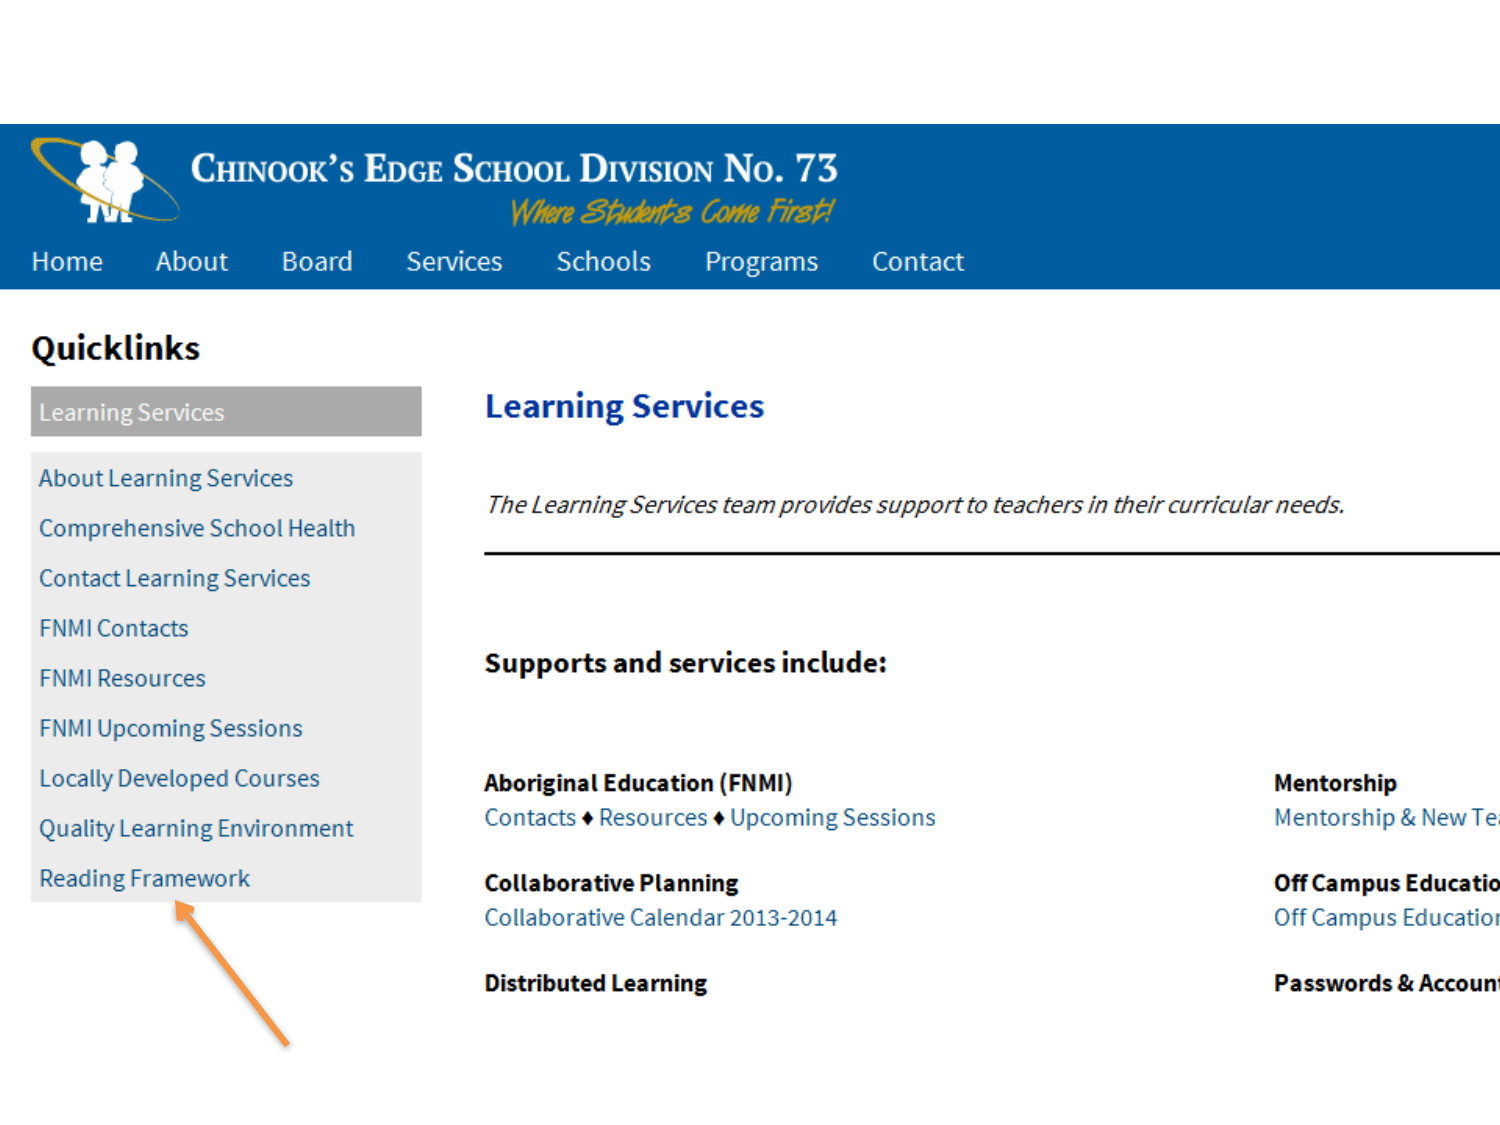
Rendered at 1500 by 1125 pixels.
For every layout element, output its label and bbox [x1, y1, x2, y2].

text_box [174, 899, 288, 1046]
picture [0, 123, 1500, 1001]
